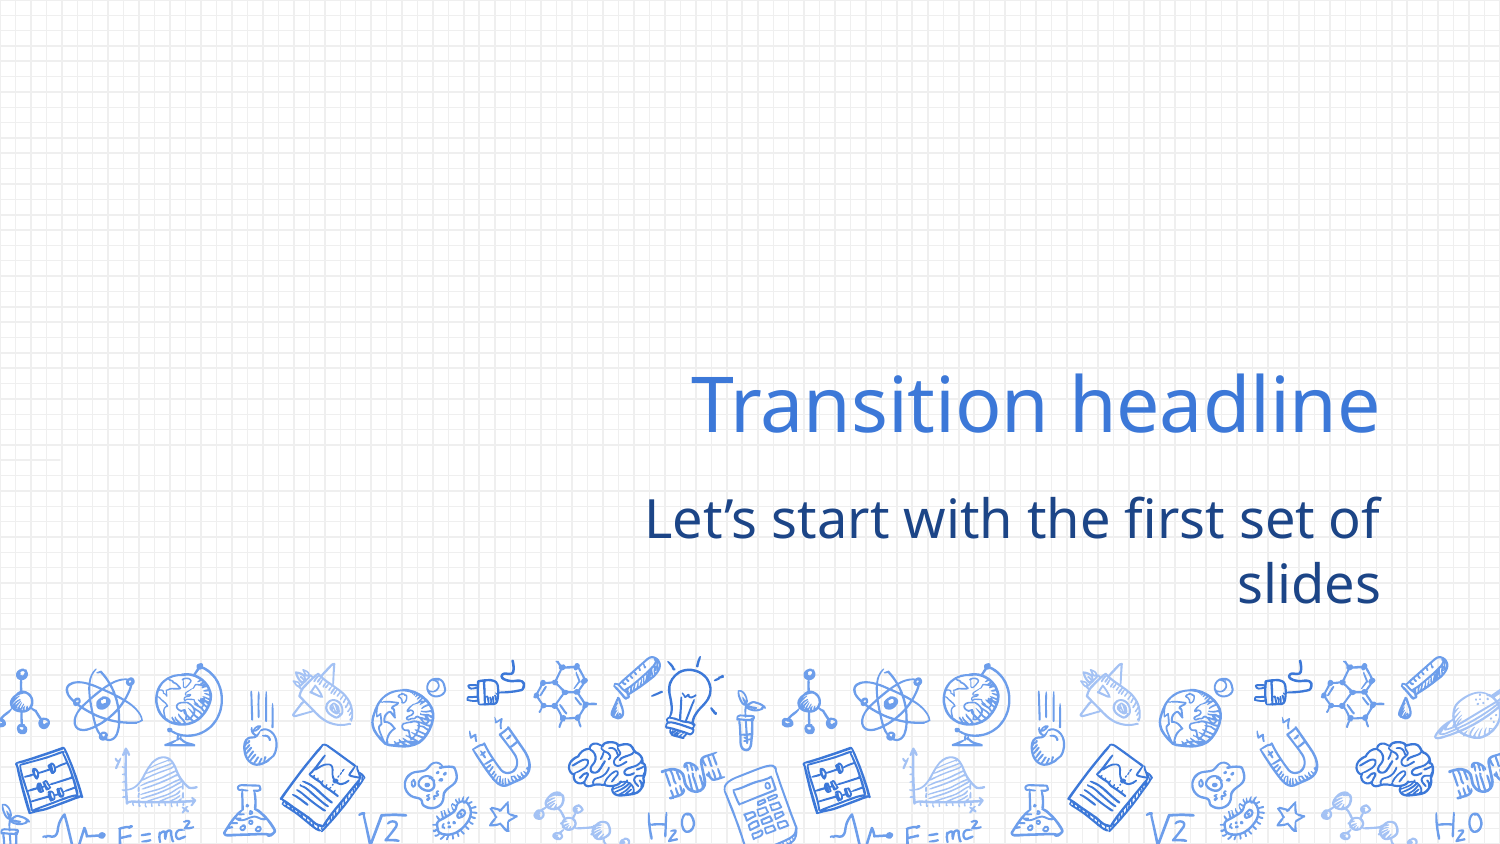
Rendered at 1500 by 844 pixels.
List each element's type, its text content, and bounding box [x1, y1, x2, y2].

title Transition headline [526, 272, 1397, 463]
subtitle Let’s start with the first set of slides [526, 469, 1397, 599]
